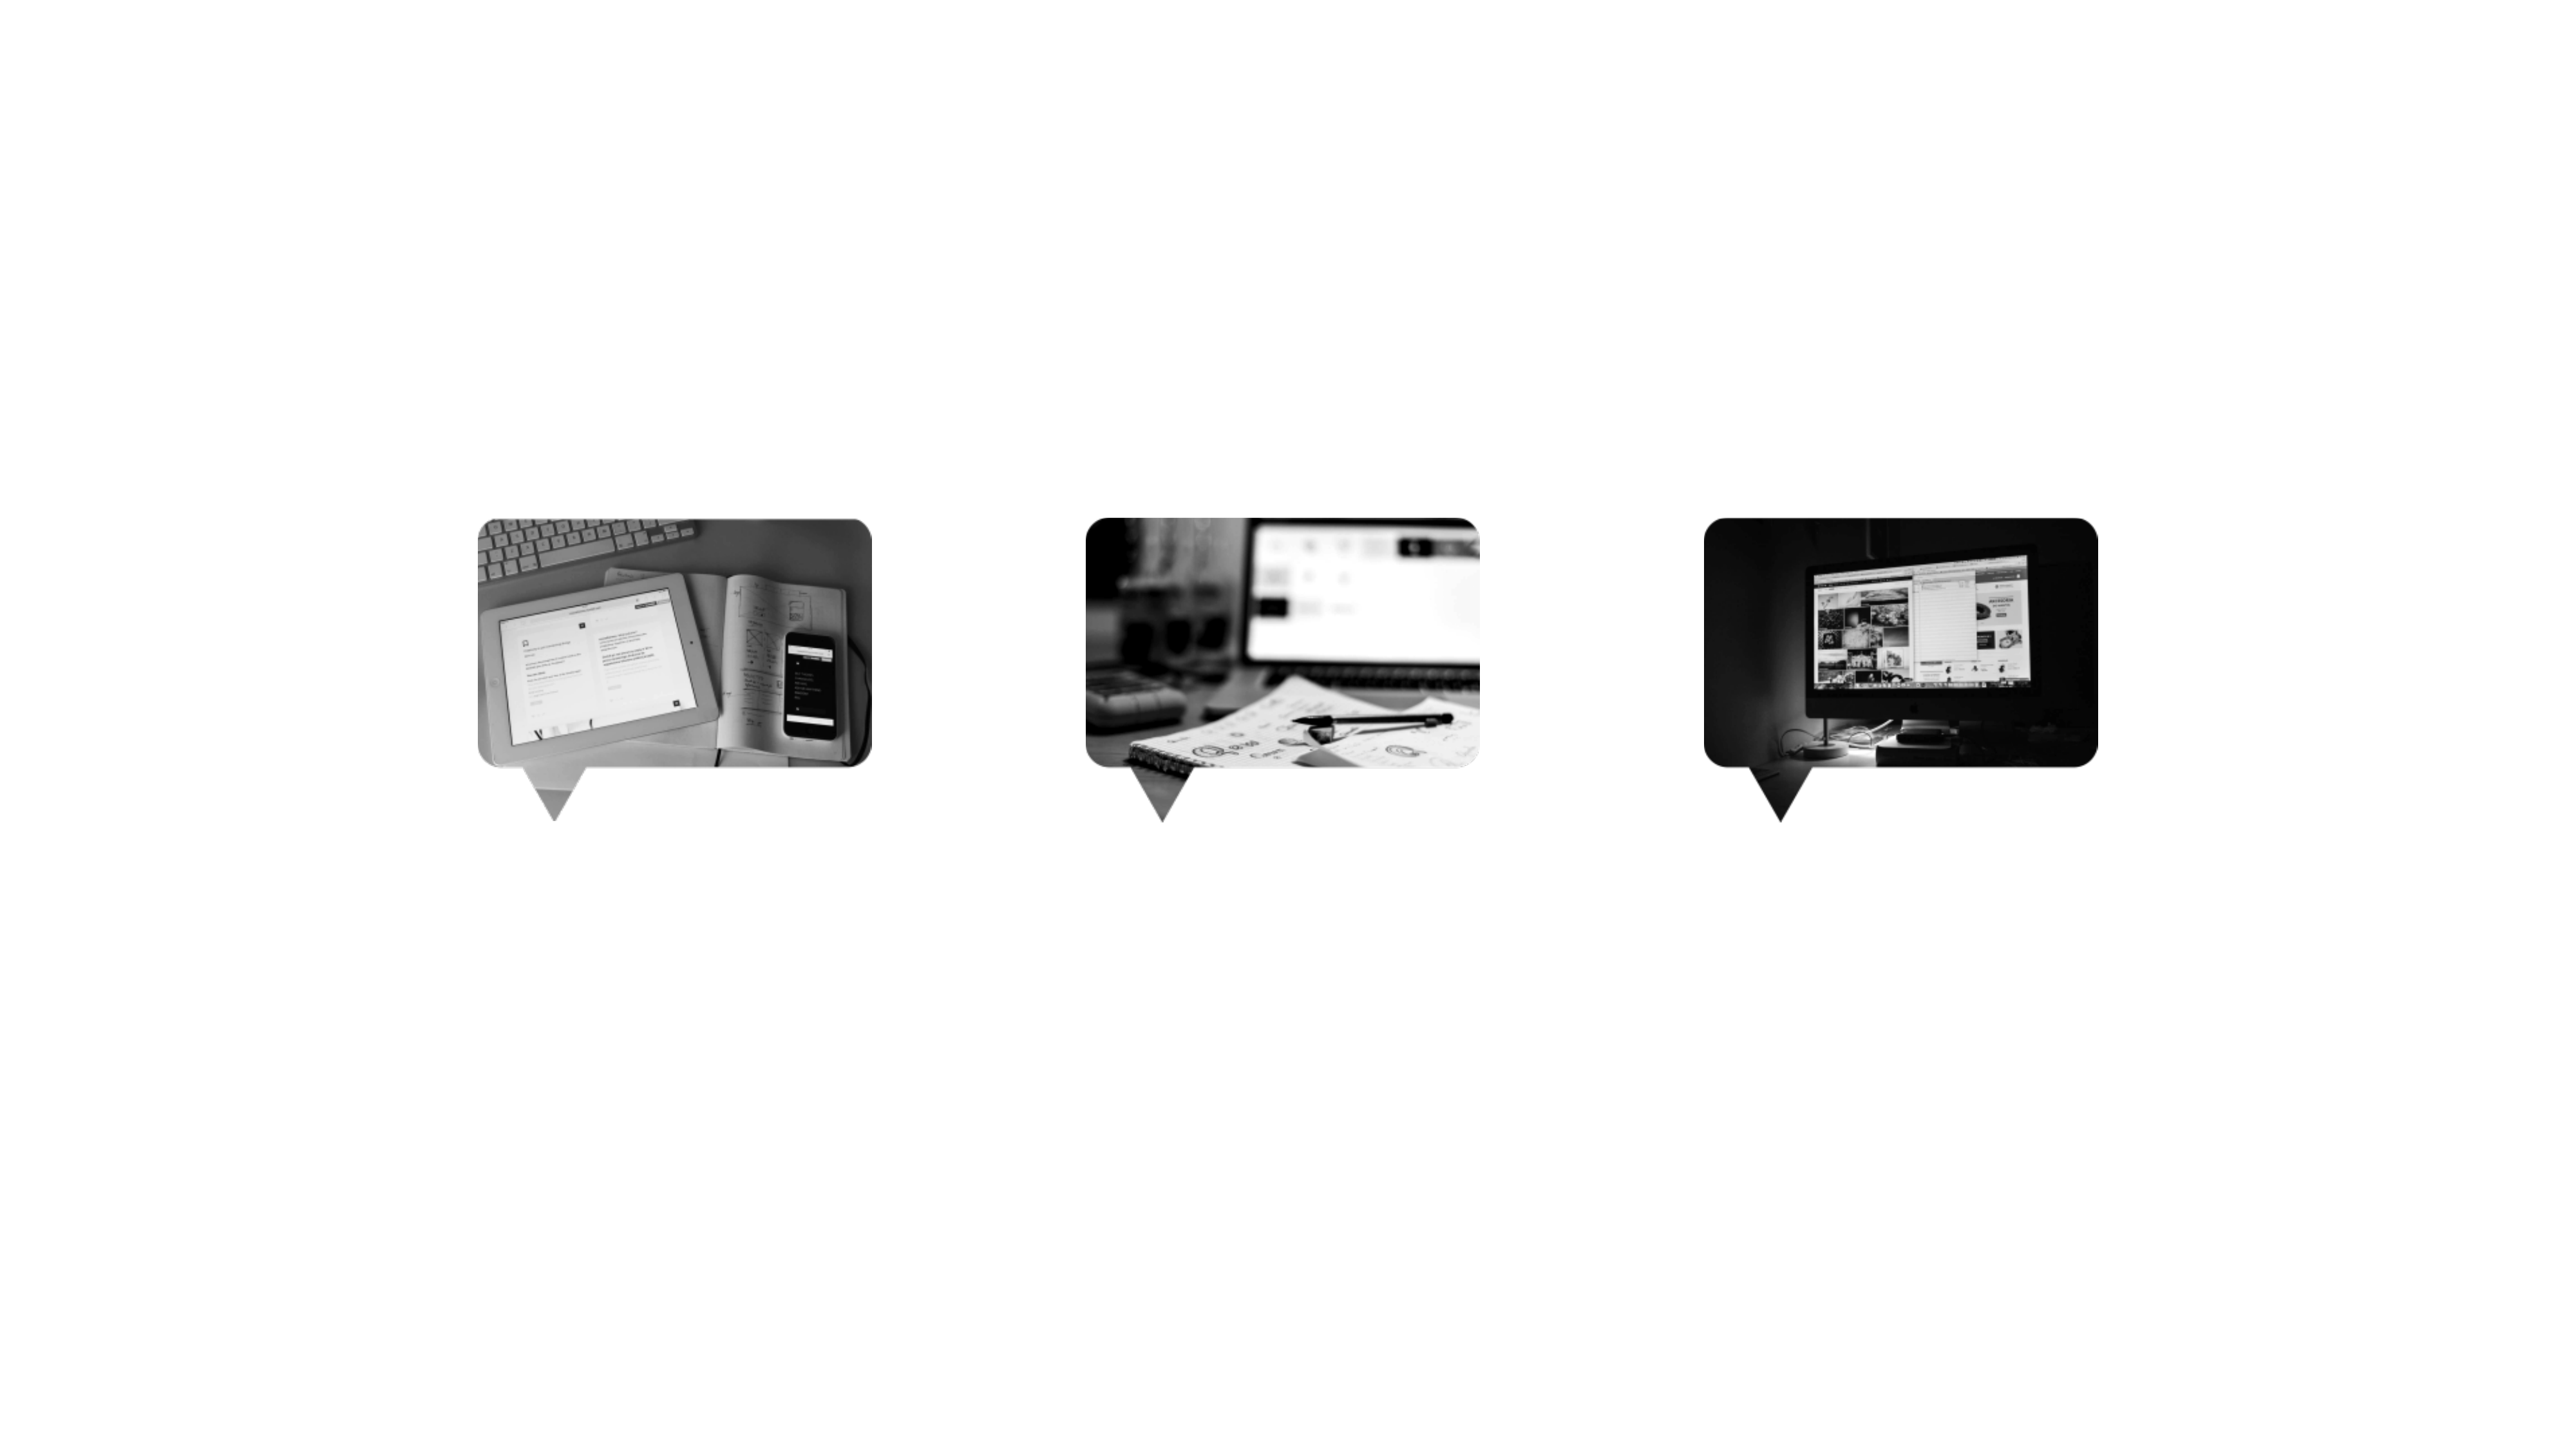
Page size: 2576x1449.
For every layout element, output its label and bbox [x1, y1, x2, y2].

picture [1086, 518, 1480, 822]
picture [1704, 518, 2098, 822]
picture [478, 518, 872, 822]
